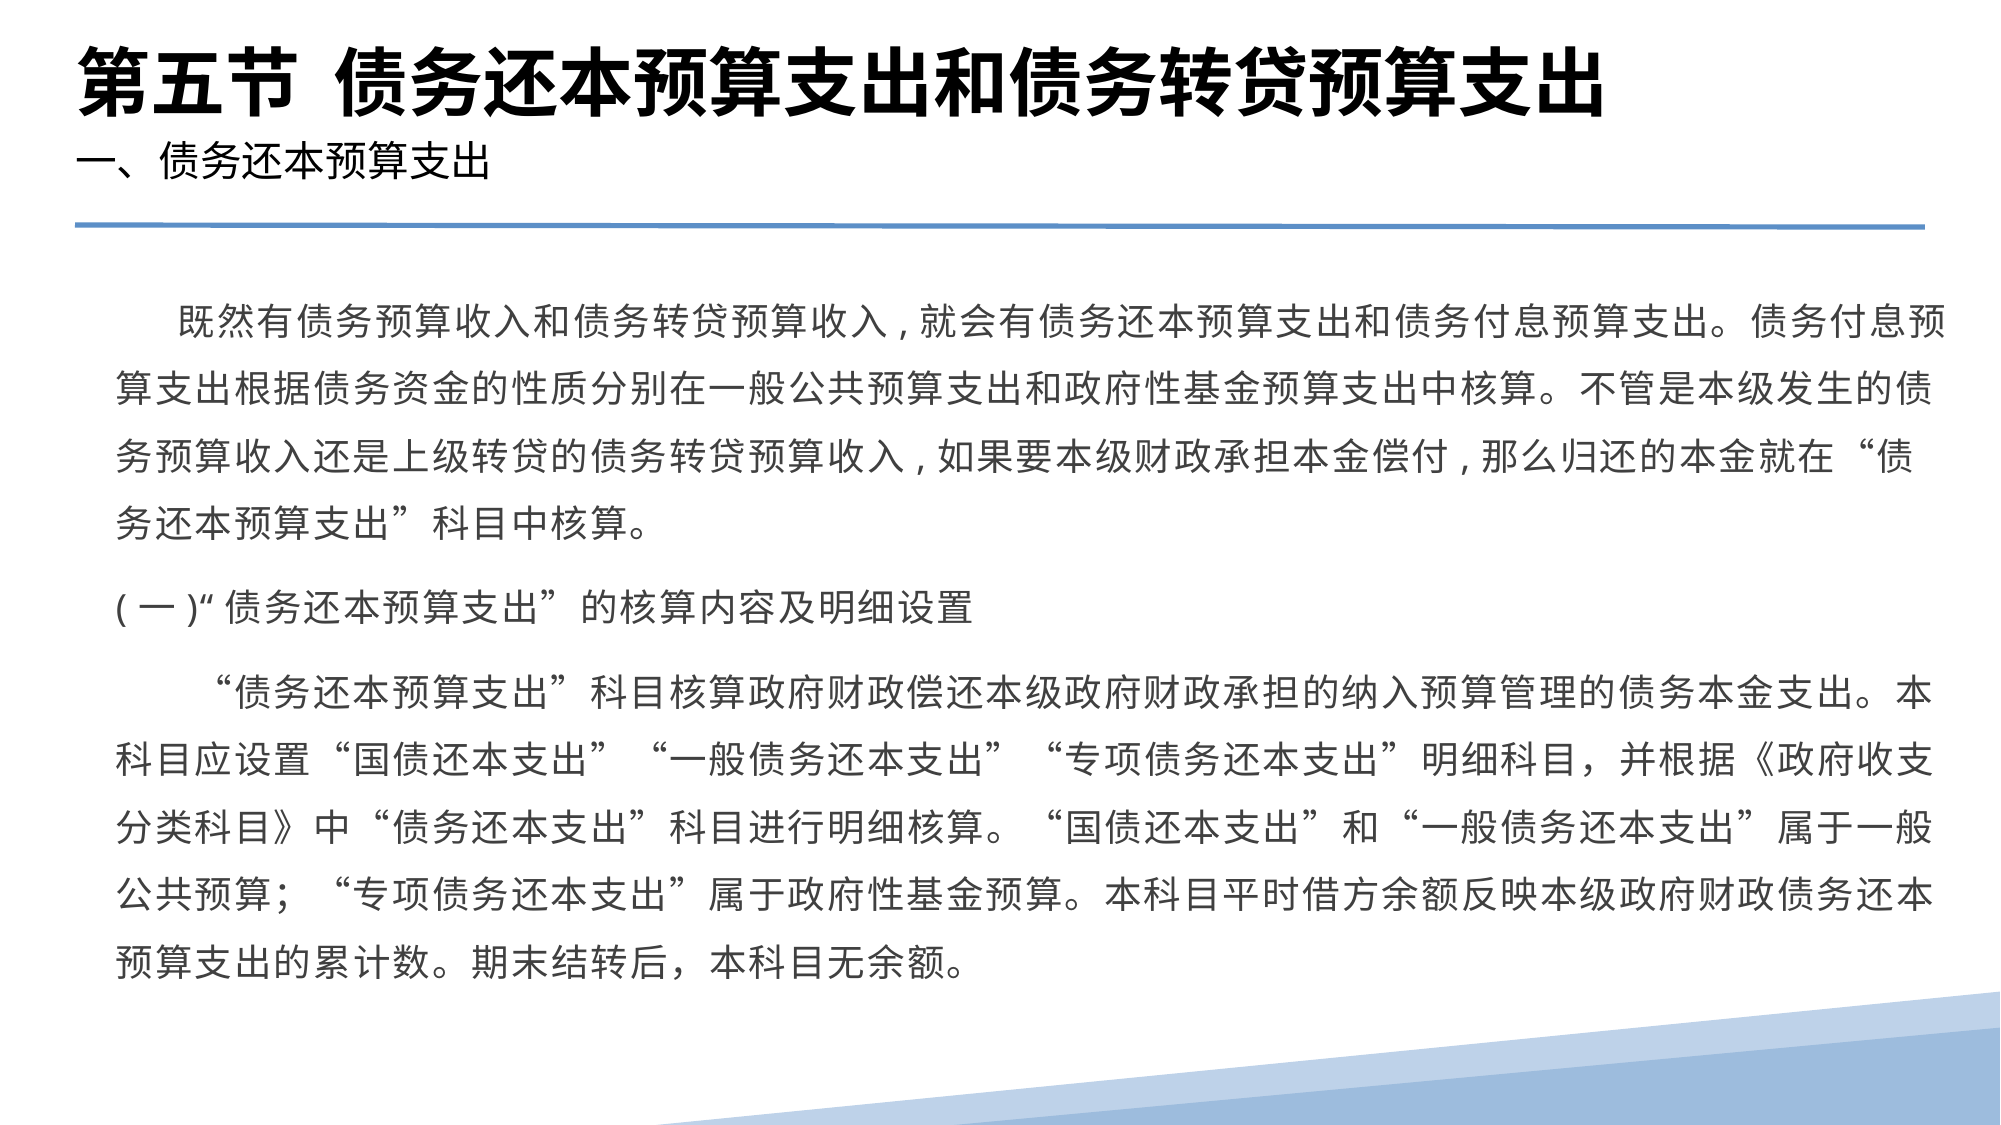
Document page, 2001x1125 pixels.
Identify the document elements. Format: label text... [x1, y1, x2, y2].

text_box 一、债务还本预算支出 [75, 124, 1925, 200]
text_box 第五节 债务还本预算支出和债务转贷预算支出 [75, 24, 1925, 124]
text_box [656, 991, 2000, 1125]
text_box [74, 224, 1925, 228]
text_box 既然有债务预算收入和债务转贷预算收入,就会有债务还本预算支出和债务付息预算支出。债务付息预算支出根据债务资金的性质分别在一般公共预算支出和政府性基金预算支出中核算。不管是本级发生的债务预算收入还是上级转贷的债务转贷预算收入,如果要本级财政承担本金偿付,那么归还的本金就在“债务还本预算支出”科目中核算。 (一)“债务还本预算支出”的核算内容及明细设置 “债务还本预算支出”科目核算政府财政偿还本级政府财政承担的纳入预算管理的债务本金支出。本科目应设置“国债还本支出”“一般债务还本支出”“专项债务还本支出”明细科目，并根据《政府收支分类科目》中“债务还本支出”科目进行明细核算。“国债还本支出”和“一般债务还本支出”属于一般公共预算；“专项债务还本支出”属于政府性基金预算。本科目平时借方余额反映本级政府财政债务还本预算支出的累计数。期末结转后，本科目无余额。 [105, 252, 1960, 1007]
